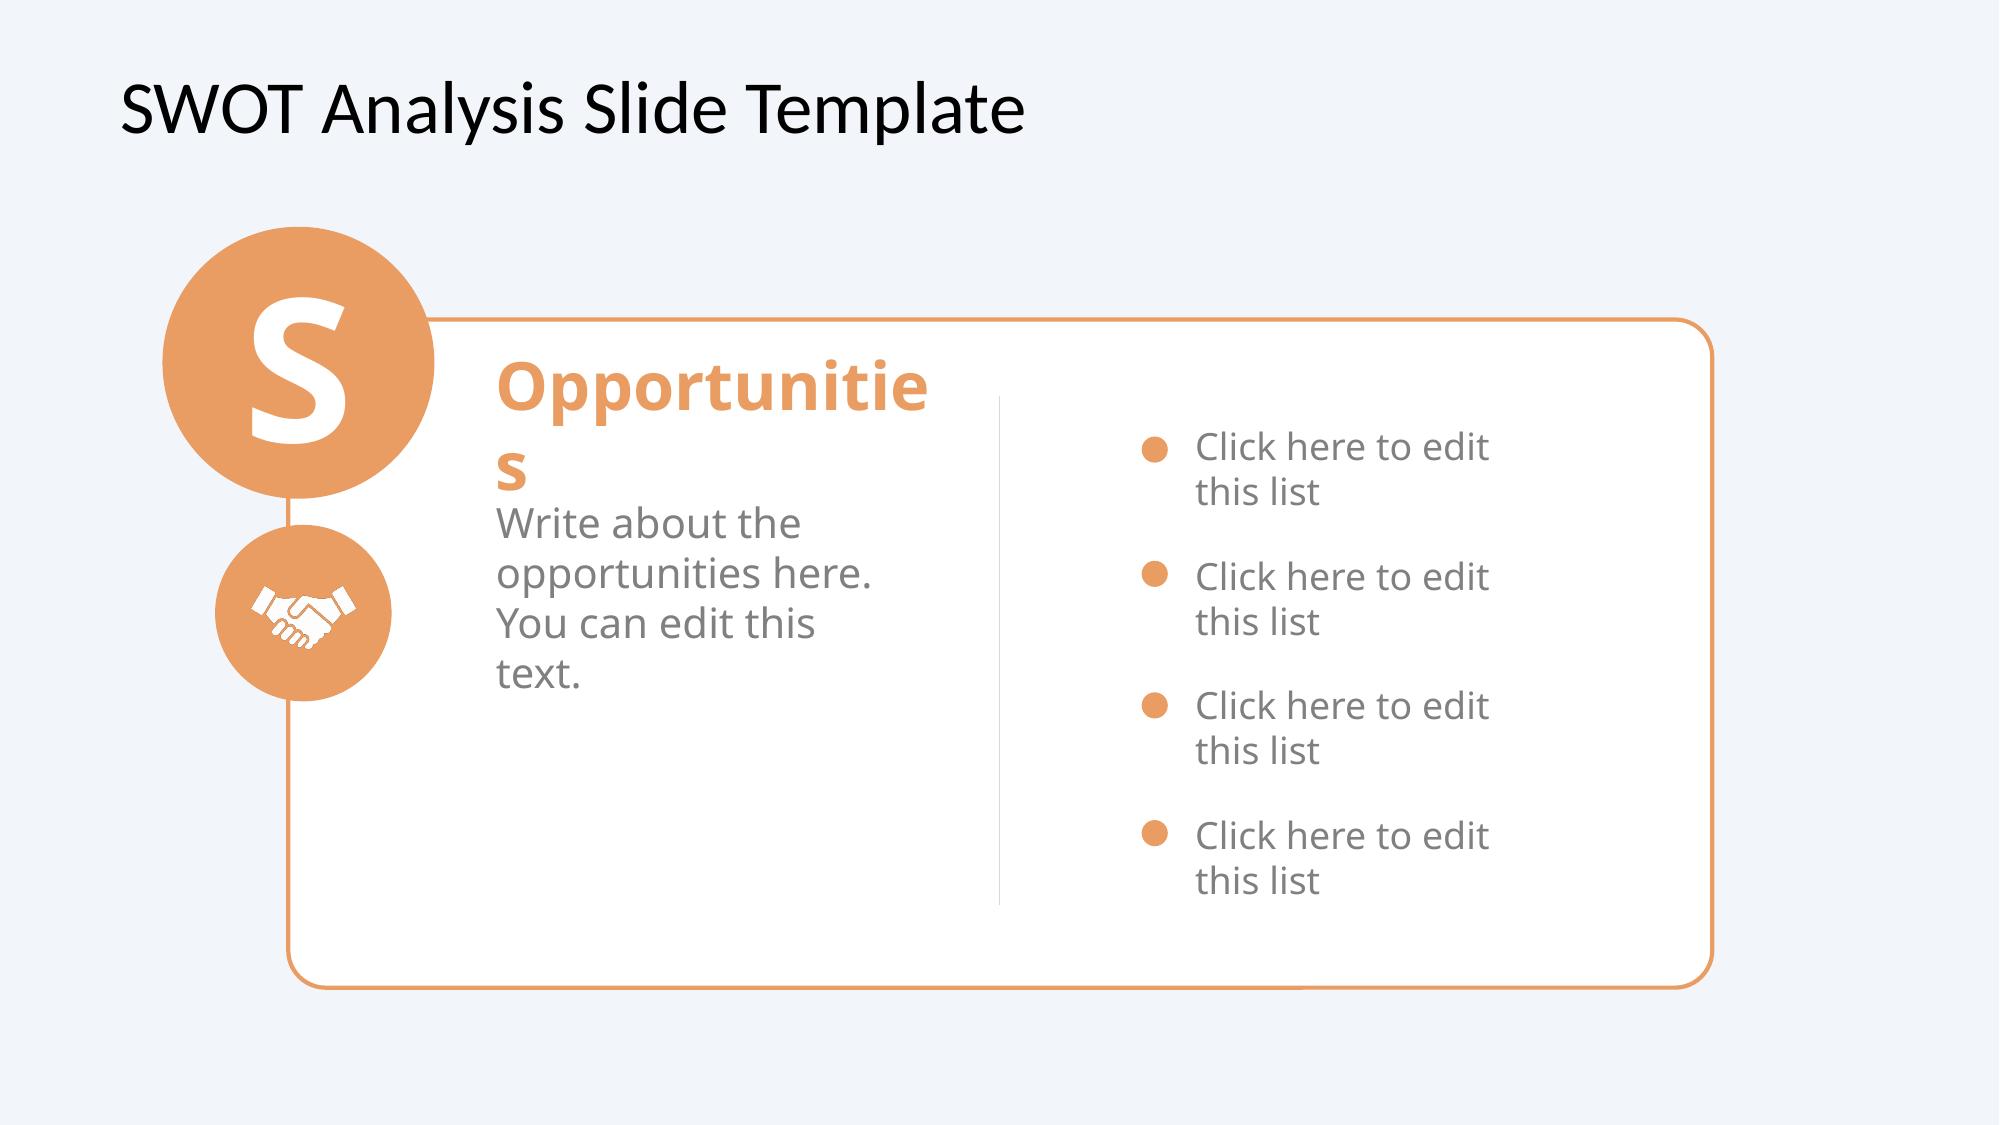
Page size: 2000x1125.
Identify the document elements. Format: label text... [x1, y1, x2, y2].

text_box [1139, 558, 1170, 590]
text_box [250, 684, 356, 702]
text_box S [208, 264, 389, 460]
text_box Click here to edit this list [1195, 682, 1526, 773]
text_box [286, 317, 1715, 990]
text_box Opportunities [494, 394, 954, 454]
picture [244, 559, 362, 677]
text_box Click here to edit this list [1195, 552, 1526, 643]
text_box [215, 524, 392, 677]
text_box [1139, 690, 1170, 721]
text_box [1139, 817, 1170, 849]
text_box Click here to edit this list [1195, 811, 1526, 902]
text_box [1139, 434, 1170, 465]
text_box Write about the opportunities here. You can edit this text. [494, 495, 900, 676]
title SWOT Analysis Slide Template [99, 45, 1900, 162]
text_box [162, 226, 435, 499]
text_box Click here to edit this list [1195, 422, 1526, 513]
